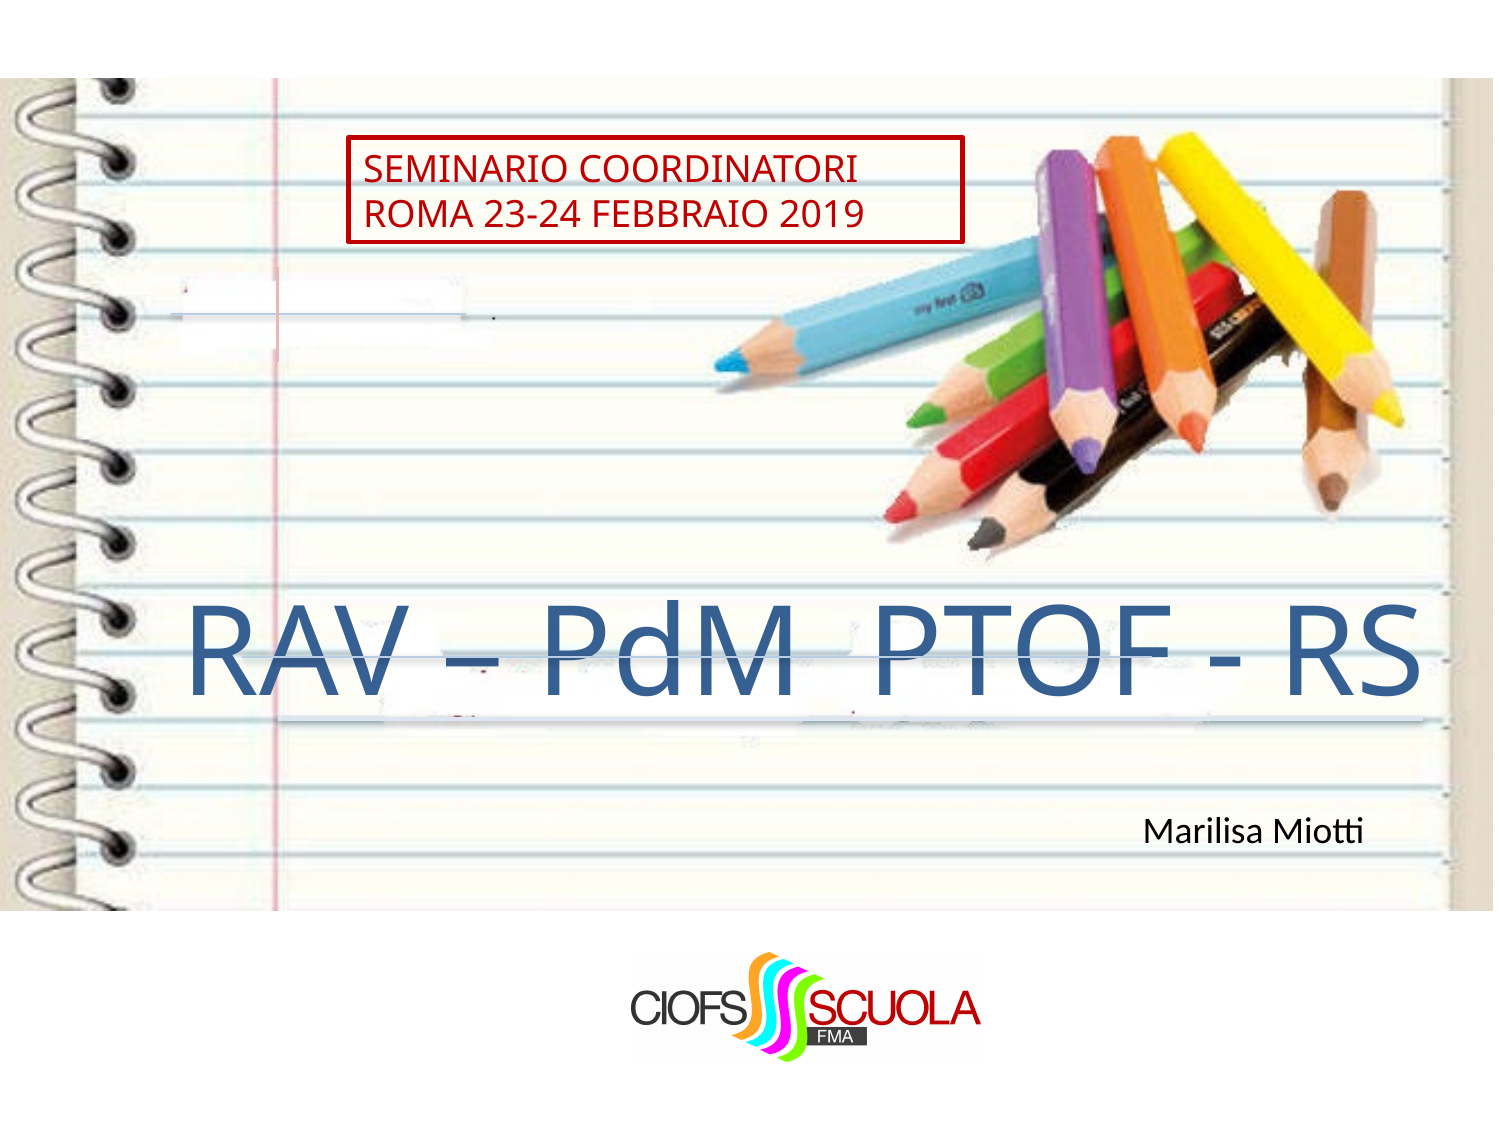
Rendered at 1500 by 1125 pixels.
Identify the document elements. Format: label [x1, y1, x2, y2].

picture [0, 77, 1493, 911]
picture [631, 952, 981, 1063]
